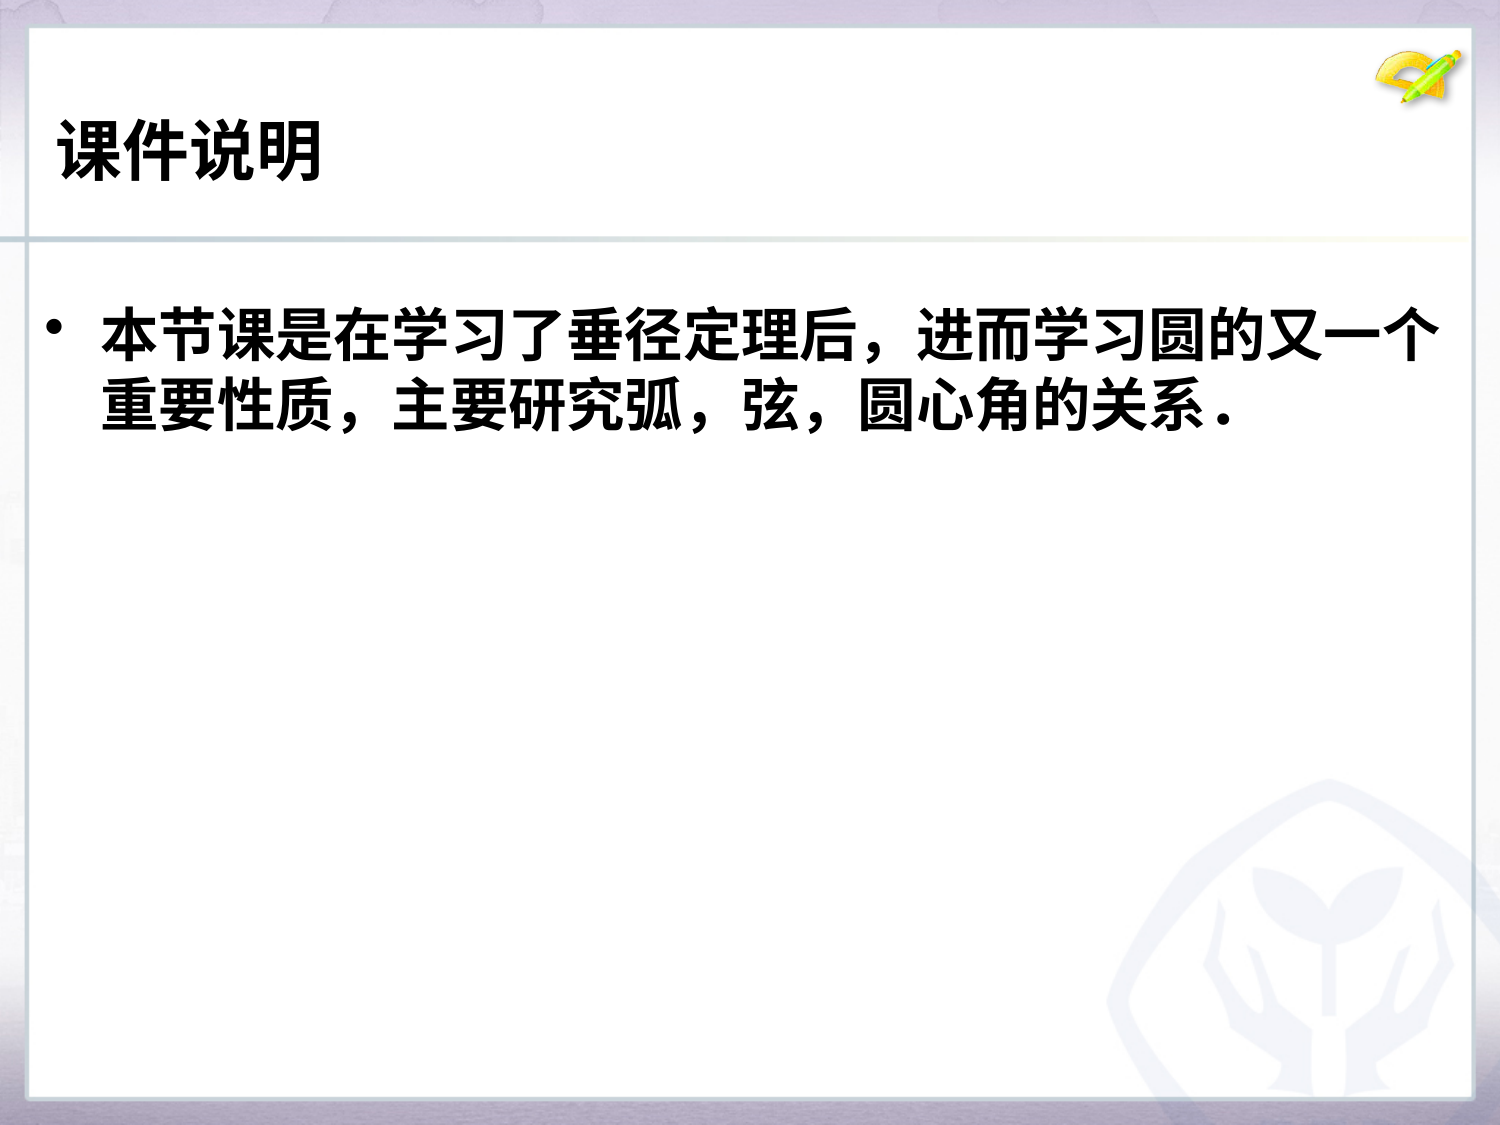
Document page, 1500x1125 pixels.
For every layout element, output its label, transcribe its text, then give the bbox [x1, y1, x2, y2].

text_box 课件说明 [41, 101, 538, 197]
picture [0, 0, 1500, 1125]
list 本节课是在学习了垂径定理后，进而学习圆的又一个重要性质，主要研究弧，弦，圆心角的关系． [29, 290, 1500, 944]
